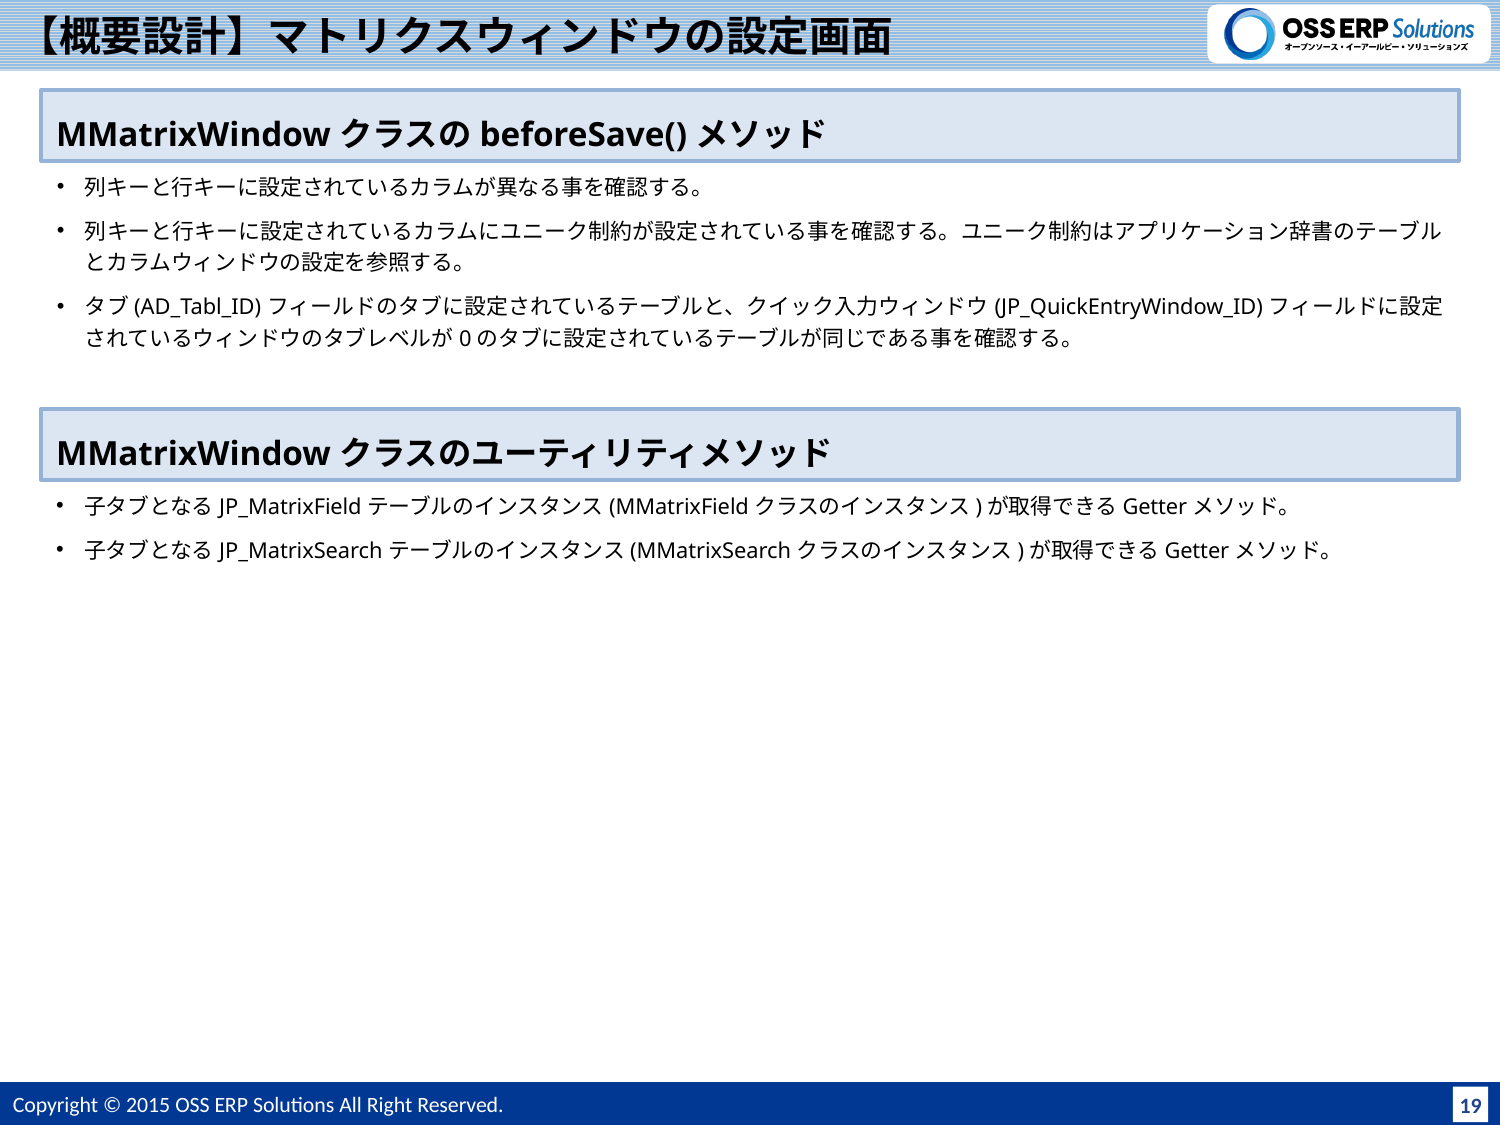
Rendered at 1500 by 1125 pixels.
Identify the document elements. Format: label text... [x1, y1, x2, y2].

picture [1353, 8, 1474, 60]
text_box MMatrixWindowクラスのユーティリティメソッド [39, 407, 1461, 482]
text_box 子タブとなるJP_MatrixFieldテーブルのインスタンス(MMatrixFieldクラスのインスタンス)が取得できるGetterメソッド。 子タブとなるJP_MatrixSearchテーブルのインスタンス(MMatrixSearchクラスのインスタンス)が取得できるGetterメソッド。 [39, 478, 1460, 612]
title 【概要設計】マトリクスウィンドウの設定画面 [2, 0, 1353, 70]
text_box MMatrixWindowクラスのbeforeSave()メソッド [39, 88, 1461, 163]
text_box 列キーと行キーに設定されているカラムが異なる事を確認する。 列キーと行キーに設定されているカラムにユニーク制約が設定されている事を確認する。ユニーク制約はアプリケーション辞書のテーブルとカラムウィンドウの設定を参照する。 タブ(AD_Tabl_ID)フィールドのタブに設定されているテーブルと、クイック入力ウィンドウ(JP_QuickEntryWindow_ID)フィールドに設定されているウィンドウのタブレベルが0のタブに設定されているテーブルが同じである事を確認する。 [40, 163, 1461, 387]
